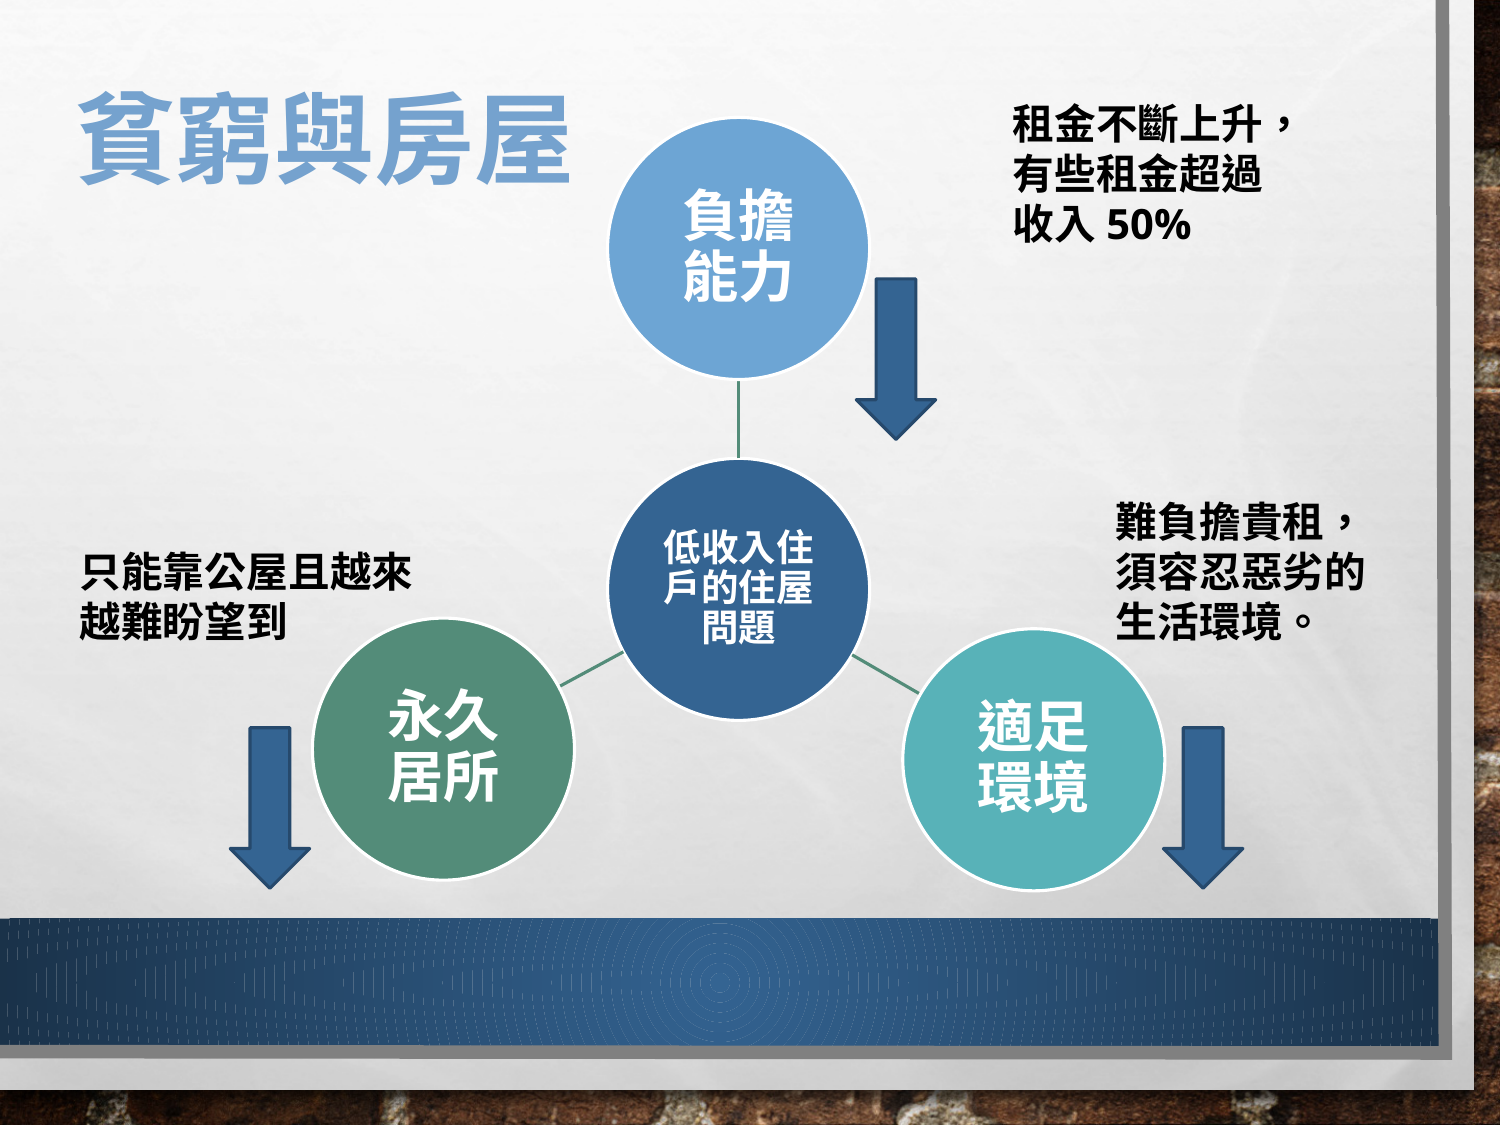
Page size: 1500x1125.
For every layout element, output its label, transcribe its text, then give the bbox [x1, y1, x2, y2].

picture [0, 0, 1500, 1125]
text_box 難負擔貴租，須容忍惡劣的生活環境。 [1324, 488, 1400, 654]
text_box 只能靠公屋且越來越難盼望到 [64, 538, 153, 654]
text_box 租金不斷上升，有些租金超過收入50% [998, 90, 1317, 116]
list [153, 116, 1324, 892]
title 貧窮與房屋 [60, 50, 1340, 239]
